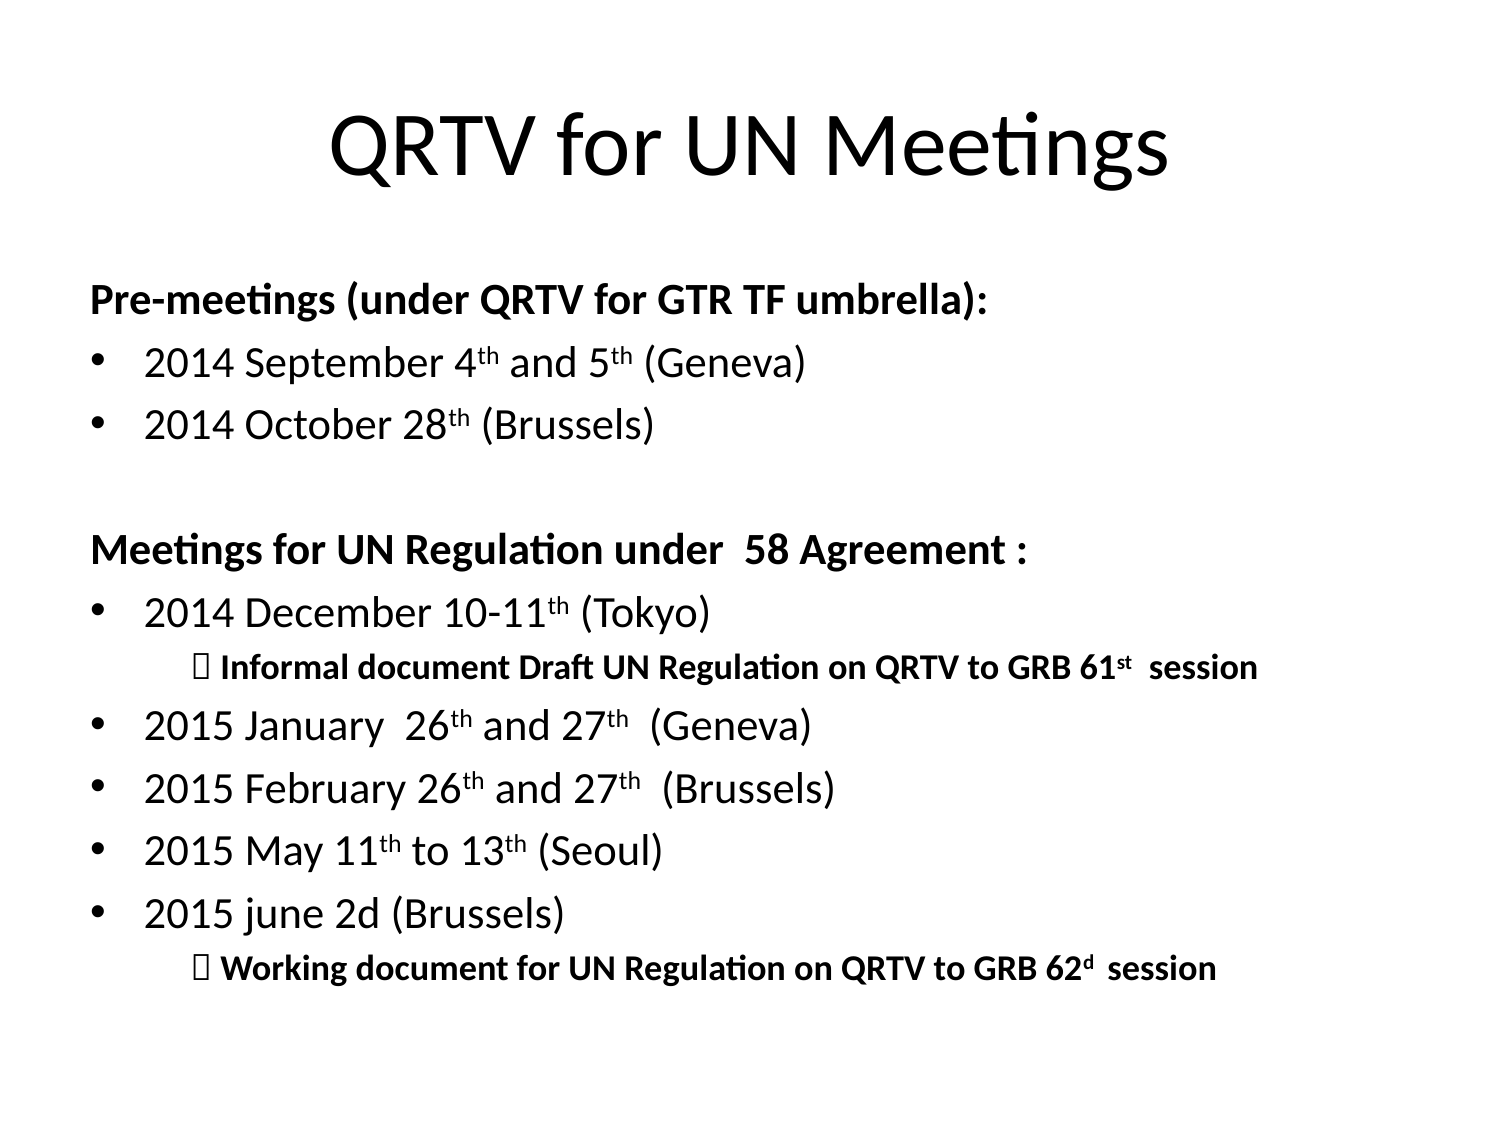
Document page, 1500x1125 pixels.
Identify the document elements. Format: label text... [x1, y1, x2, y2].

list Pre-meetings (under QRTV for GTR TF umbrella): 2014 September 4th and 5th (Geneva) 2014 October 28th (Brussels) Meetings for UN Regulation under 58 Agreement : 2014 December 10-11th (Tokyo)  Informal document Draft UN Regulation on QRTV to GRB 61st session 2015 January 26th and 27th (Geneva) 2015 February 26th and 27th (Brussels) 2015 May 11th to 13th (Seoul) 2015 june 2d (Brussels)  Working document for UN Regulation on QRTV to GRB 62d session [75, 262, 1425, 1005]
title QRTV for UN Meetings [75, 45, 1425, 233]
